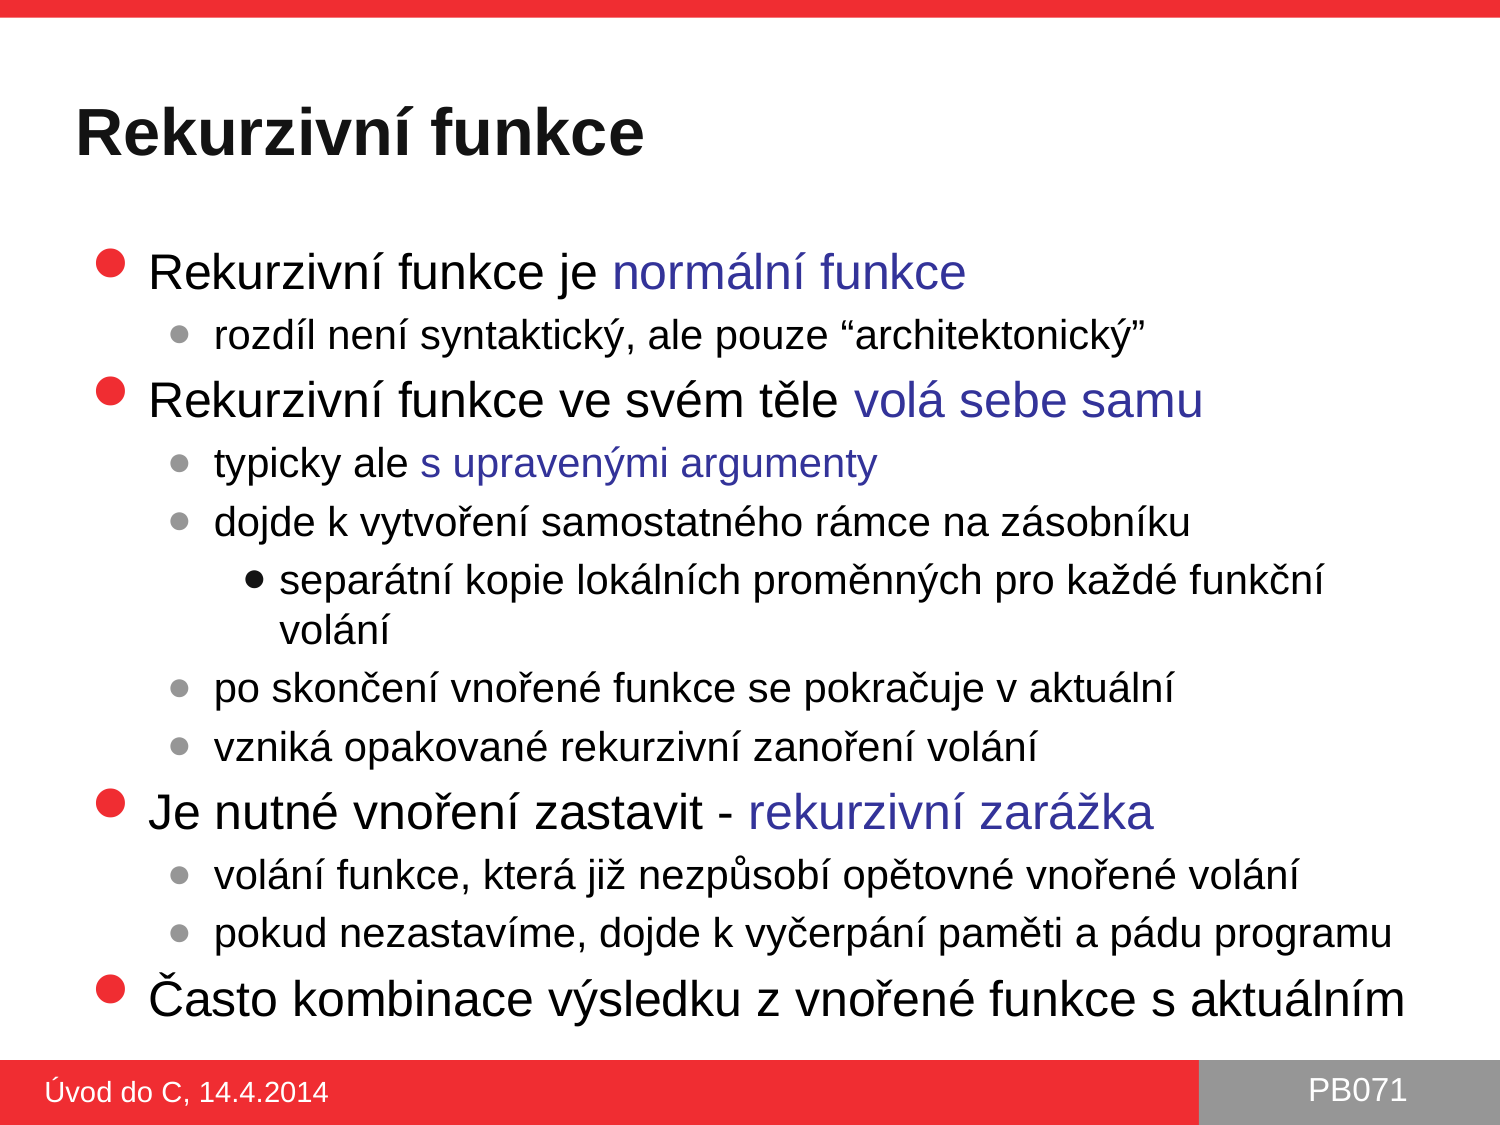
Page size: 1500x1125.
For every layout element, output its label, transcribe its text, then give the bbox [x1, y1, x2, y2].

title Rekurzivní funkce [75, 45, 1471, 208]
list Rekurzivní funkce je normální funkce rozdíl není syntaktický, ale pouze “architektonický” Rekurzivní funkce ve svém těle volá sebe samu typicky ale s upravenými argumenty dojde k vytvoření samostatného rámce na zásobníku separátní kopie lokálních proměnných pro každé funkční volání po skončení vnořené funkce se pokračuje v aktuální vzniká opakované rekurzivní zanoření volání Je nutné vnoření zastavit - rekurzivní zarážka volání funkce, která již nezpůsobí opětovné vnořené volání pokud nezastavíme, dojde k vyčerpání paměti a pádu programu Často kombinace výsledku z vnořené funkce s aktuálním [76, 231, 1459, 1024]
footer Úvod do C, 14.4.2014 [29, 1065, 1199, 1125]
